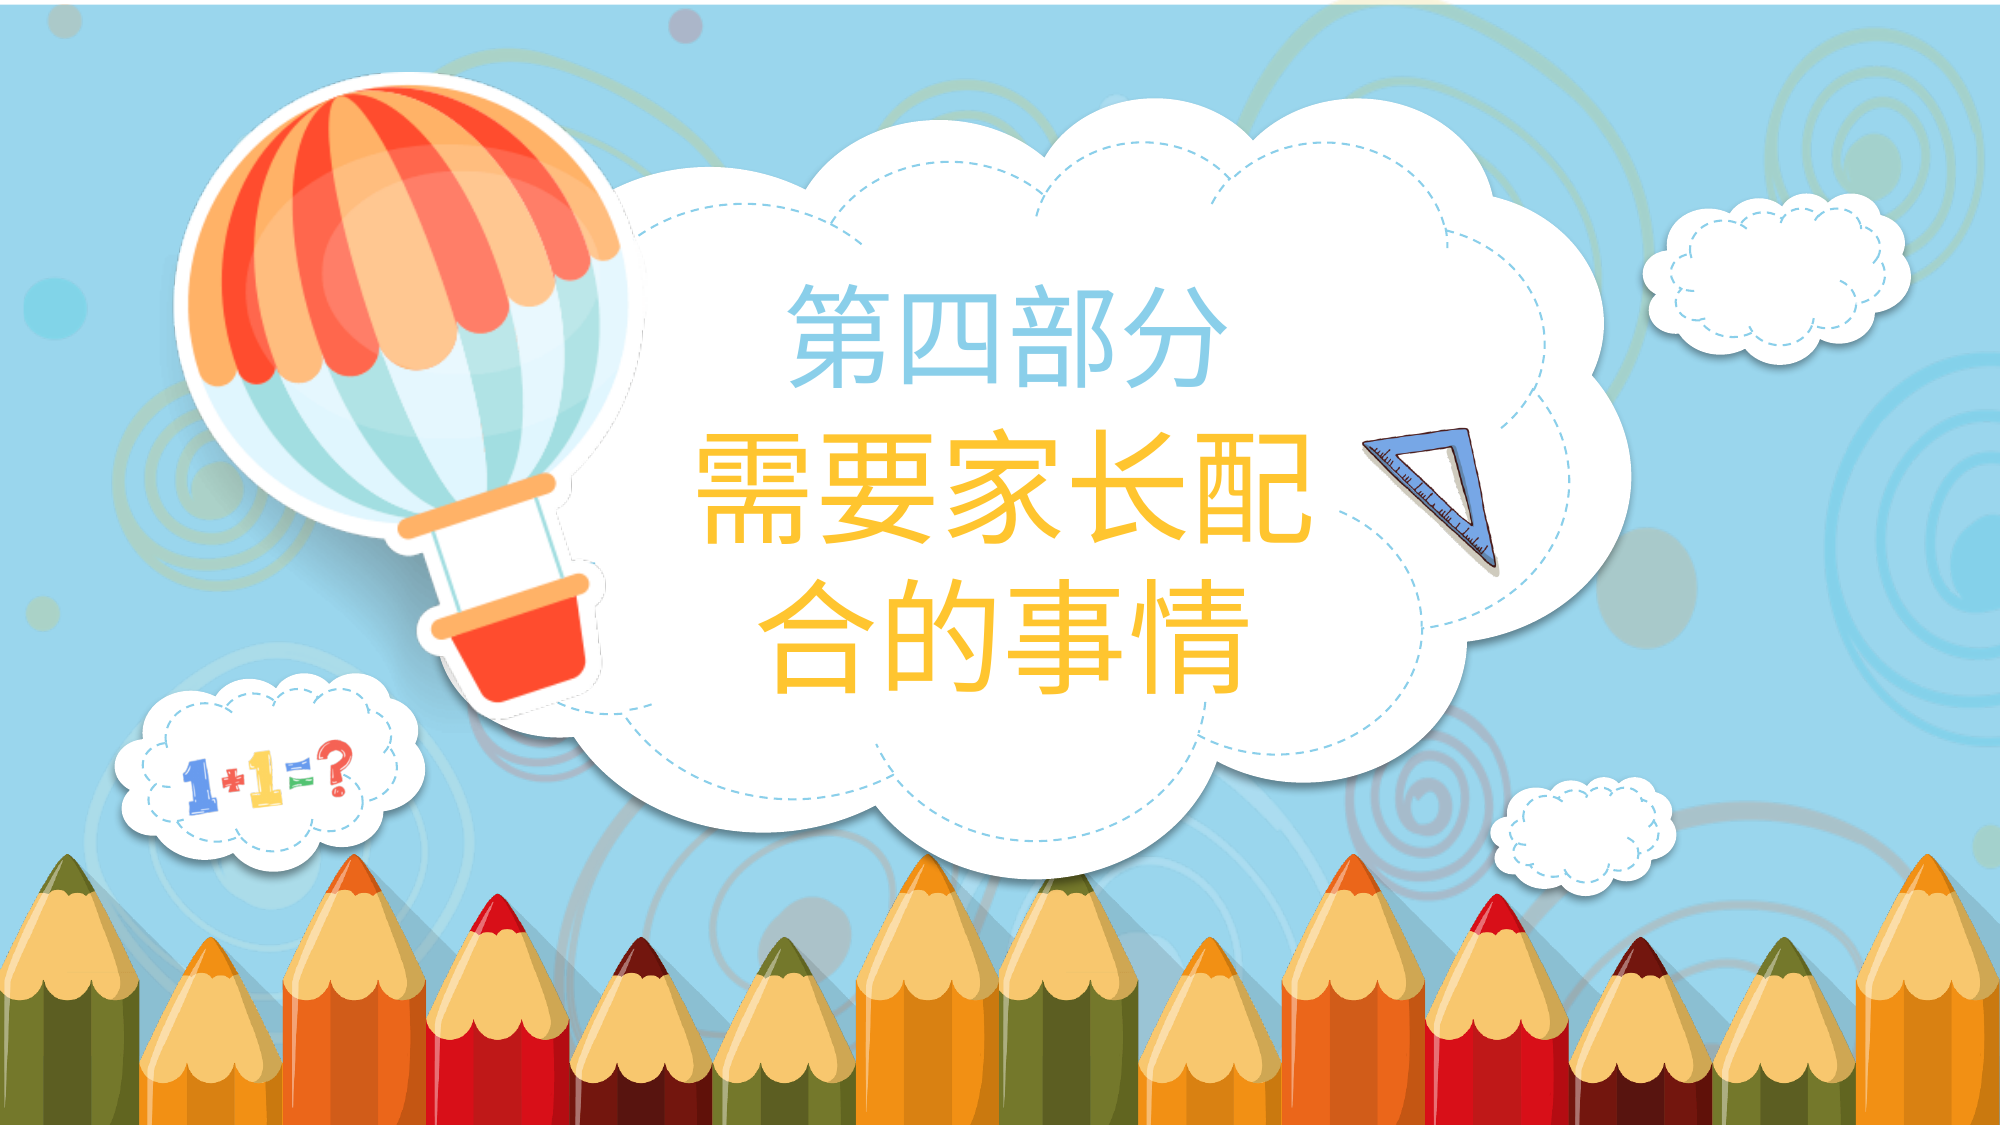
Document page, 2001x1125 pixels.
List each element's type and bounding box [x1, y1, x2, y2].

text_box [0, 854, 2000, 1125]
picture [1338, 410, 1522, 594]
picture [158, 72, 648, 733]
text_box [1490, 776, 1677, 896]
text_box [0, 0, 2000, 854]
text_box [114, 672, 426, 871]
text_box [1642, 192, 1911, 365]
text_box [409, 95, 1631, 877]
